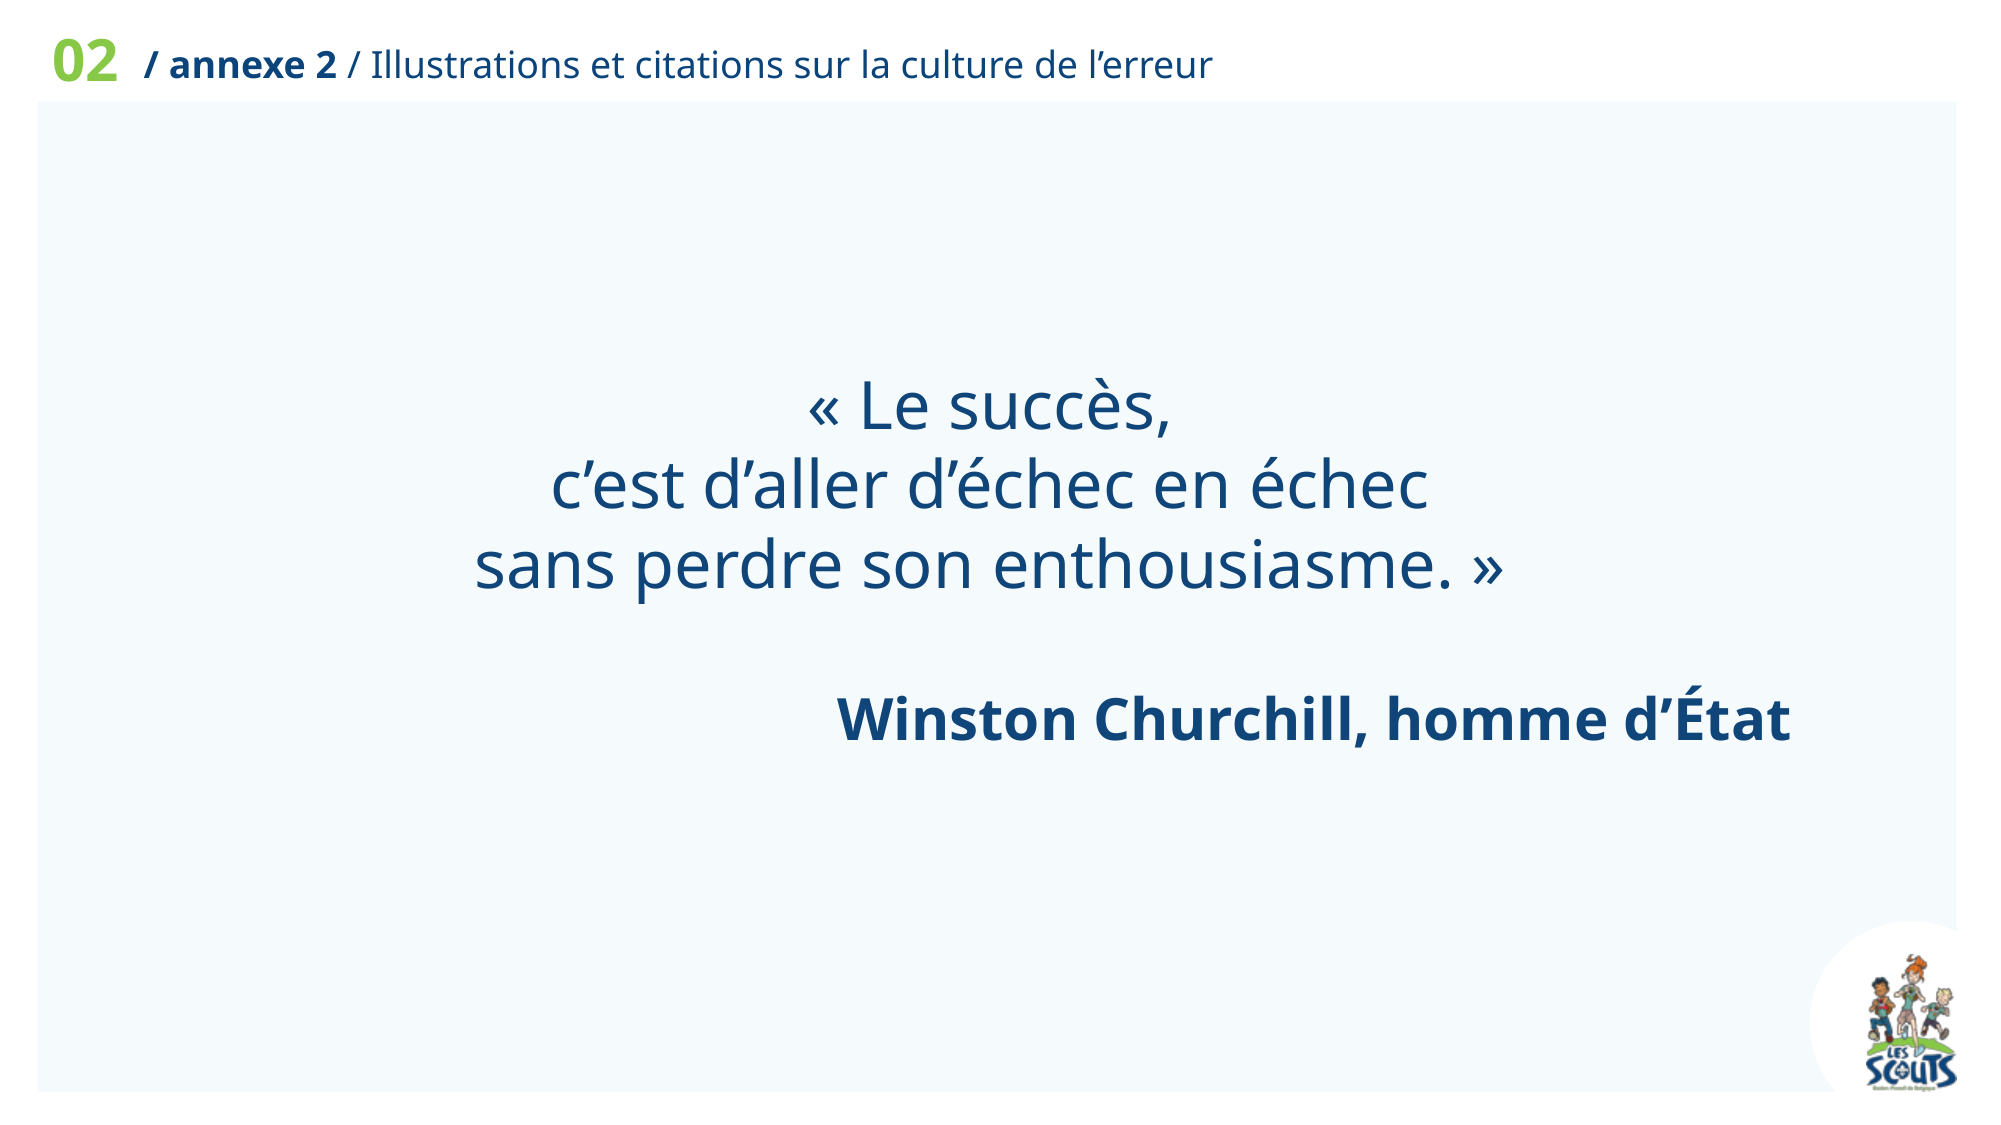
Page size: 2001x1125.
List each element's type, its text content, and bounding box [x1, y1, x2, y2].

picture [1866, 954, 1957, 1092]
text_box 02 [37, 15, 151, 101]
text_box / annexe 2 / Illustrations et citations sur la culture de l’erreur [151, 33, 1310, 94]
text_box « Le succès, c’est d’aller d’échec en échec sans perdre son enthousiasme. » Winston Churchill, homme d’État [174, 355, 1807, 760]
